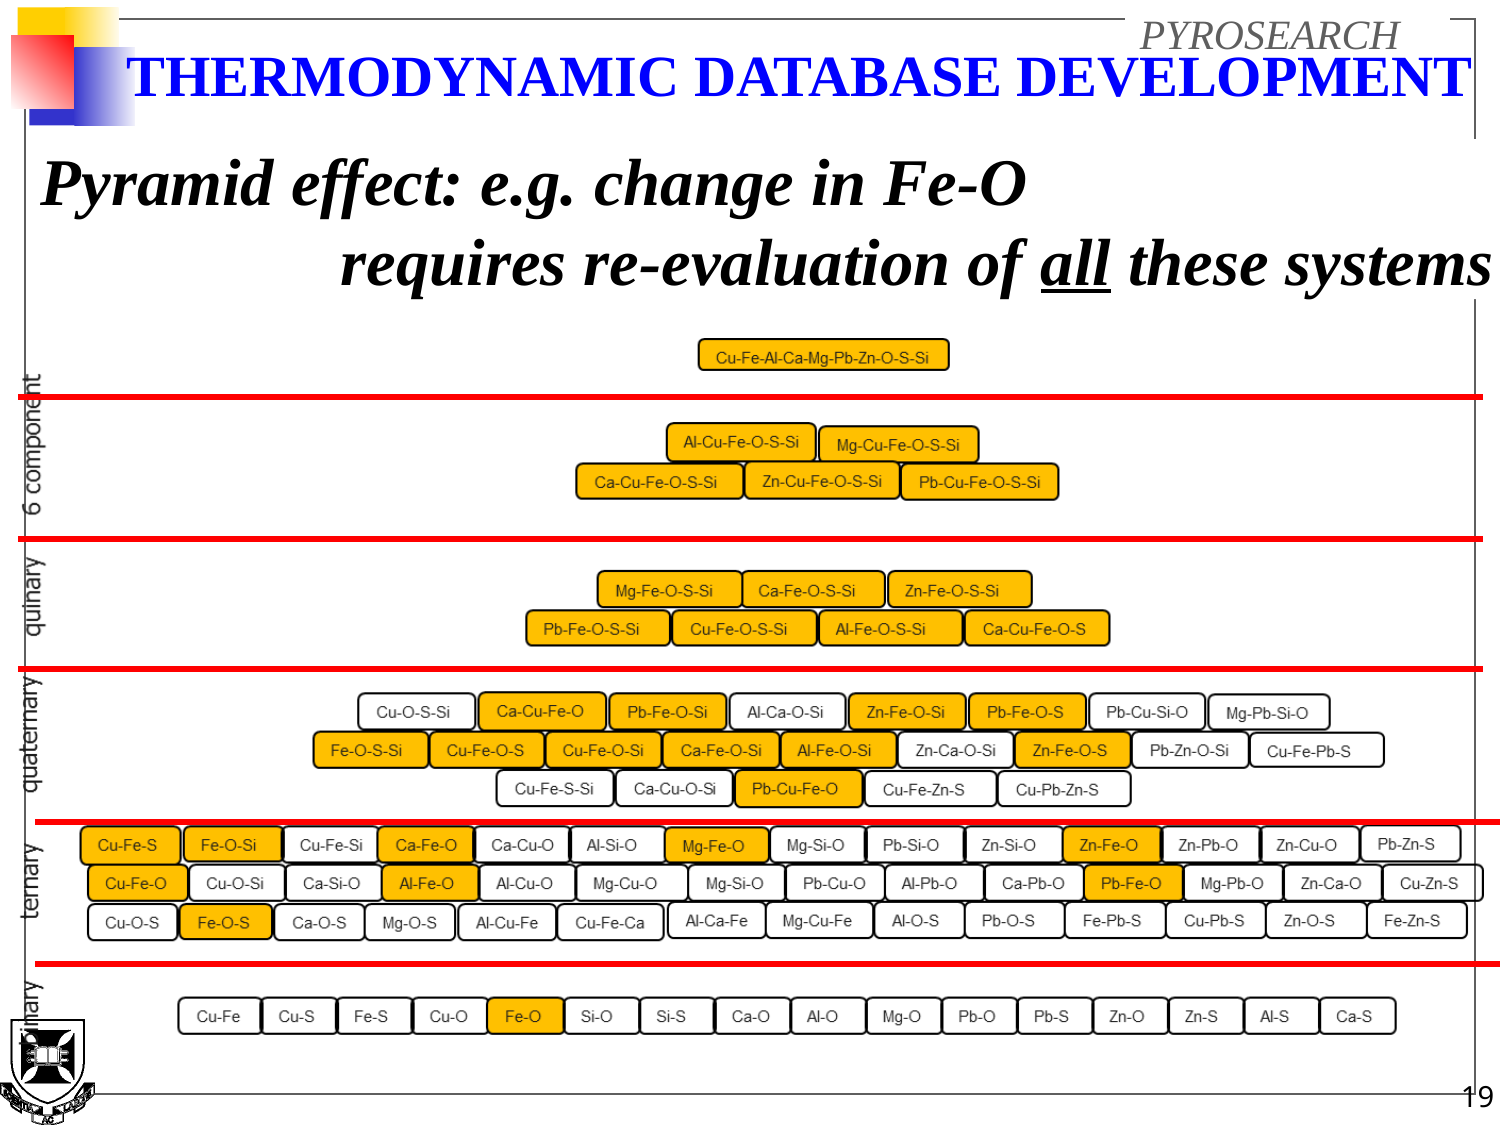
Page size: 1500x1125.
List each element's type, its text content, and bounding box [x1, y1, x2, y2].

slide_number 19 [1181, 1077, 1495, 1118]
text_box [3, 338, 1500, 1071]
text_box Pyramid effect: e.g. change in Fe-O requires re-evaluation of all these systems [40, 139, 1495, 300]
text_box THERMODYNAMIC DATABASE DEVELOPMENT [112, 30, 1500, 116]
